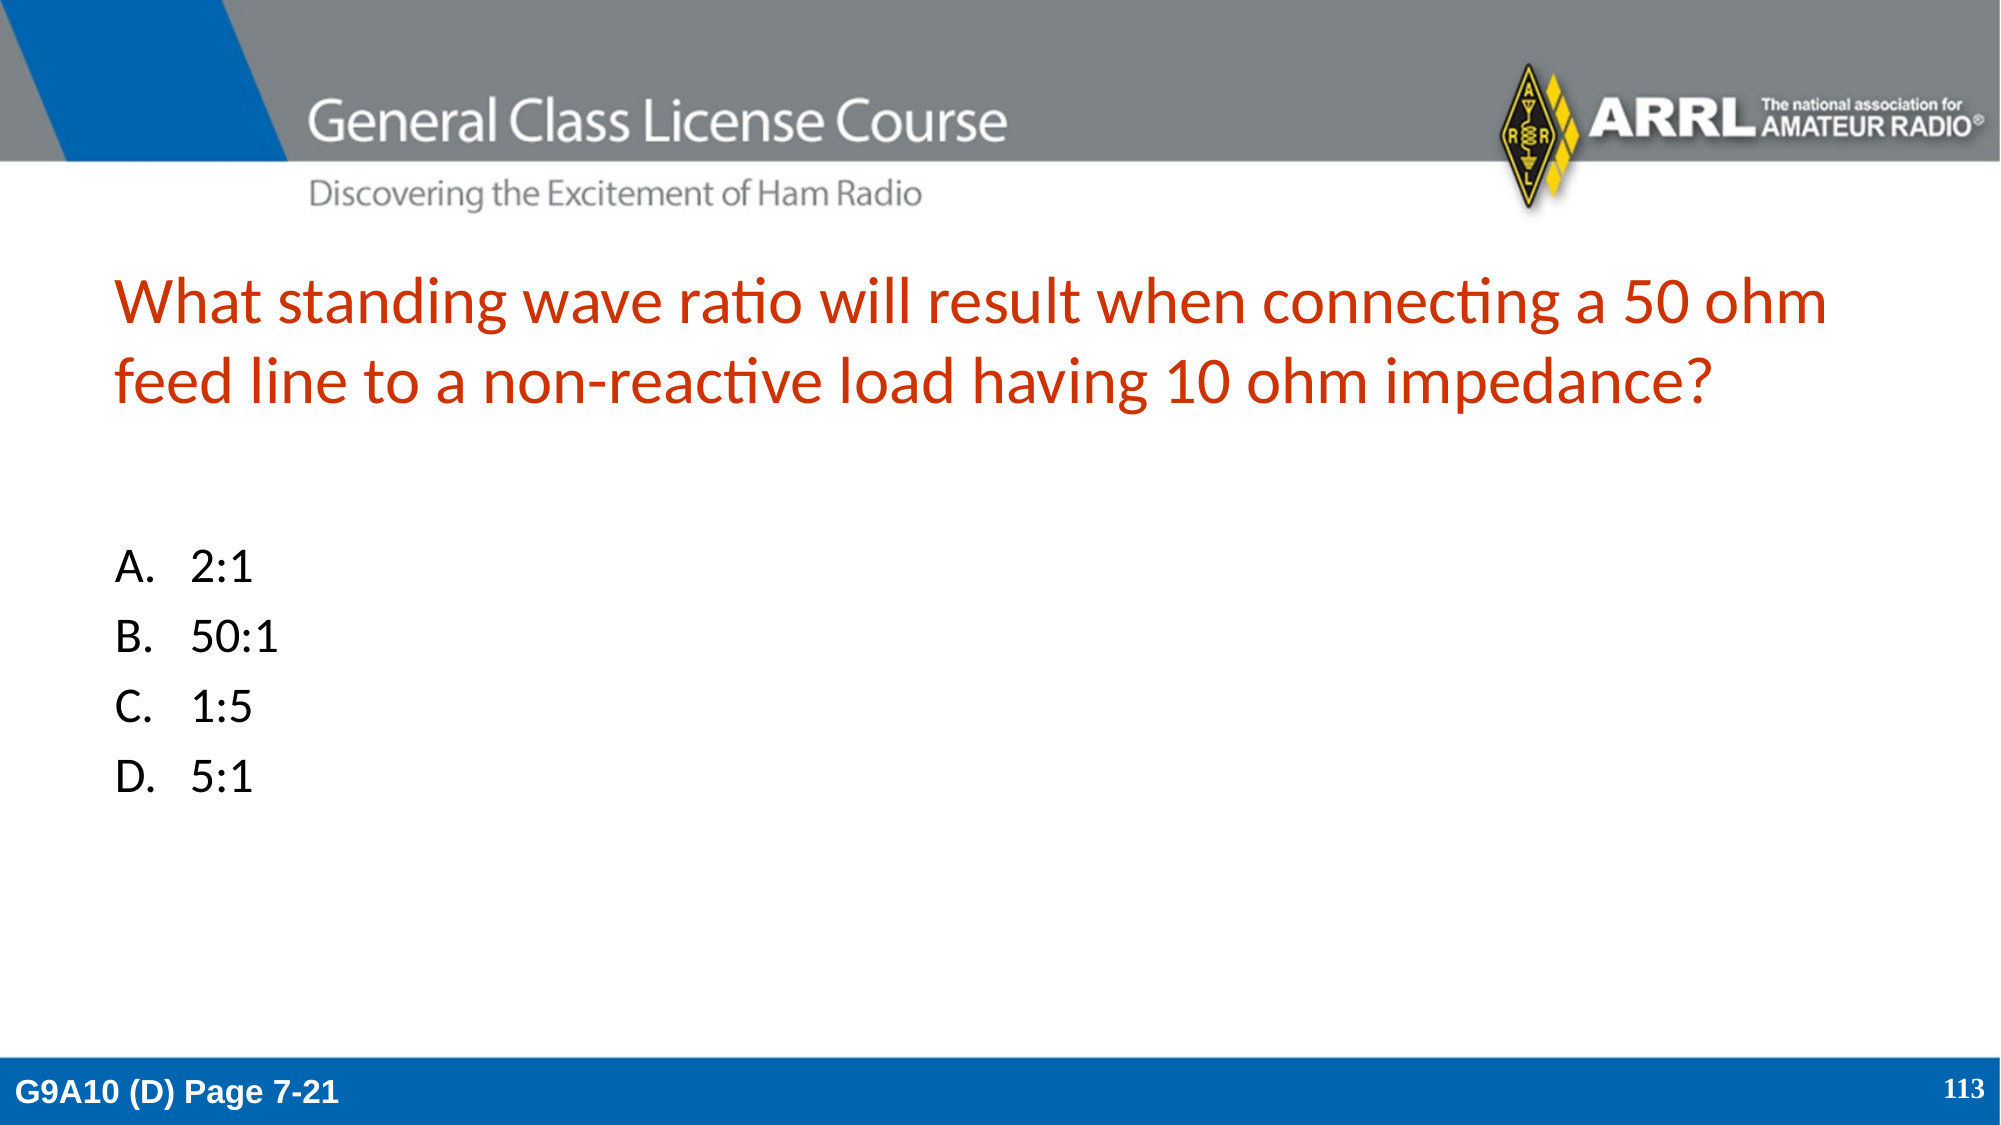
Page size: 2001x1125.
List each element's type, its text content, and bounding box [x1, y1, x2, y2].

text_box G9A10 (D) Page 7-21 [0, 1062, 1313, 1118]
picture [0, 0, 2001, 1125]
title What standing wave ratio will result when connecting a 50 ohm feed line to a non-reactive load having 10 ohm impedance? [99, 249, 1900, 468]
text_box 113 [1875, 1062, 2000, 1113]
list 2:1 50:1 1:5 5:1 [99, 525, 1900, 1005]
